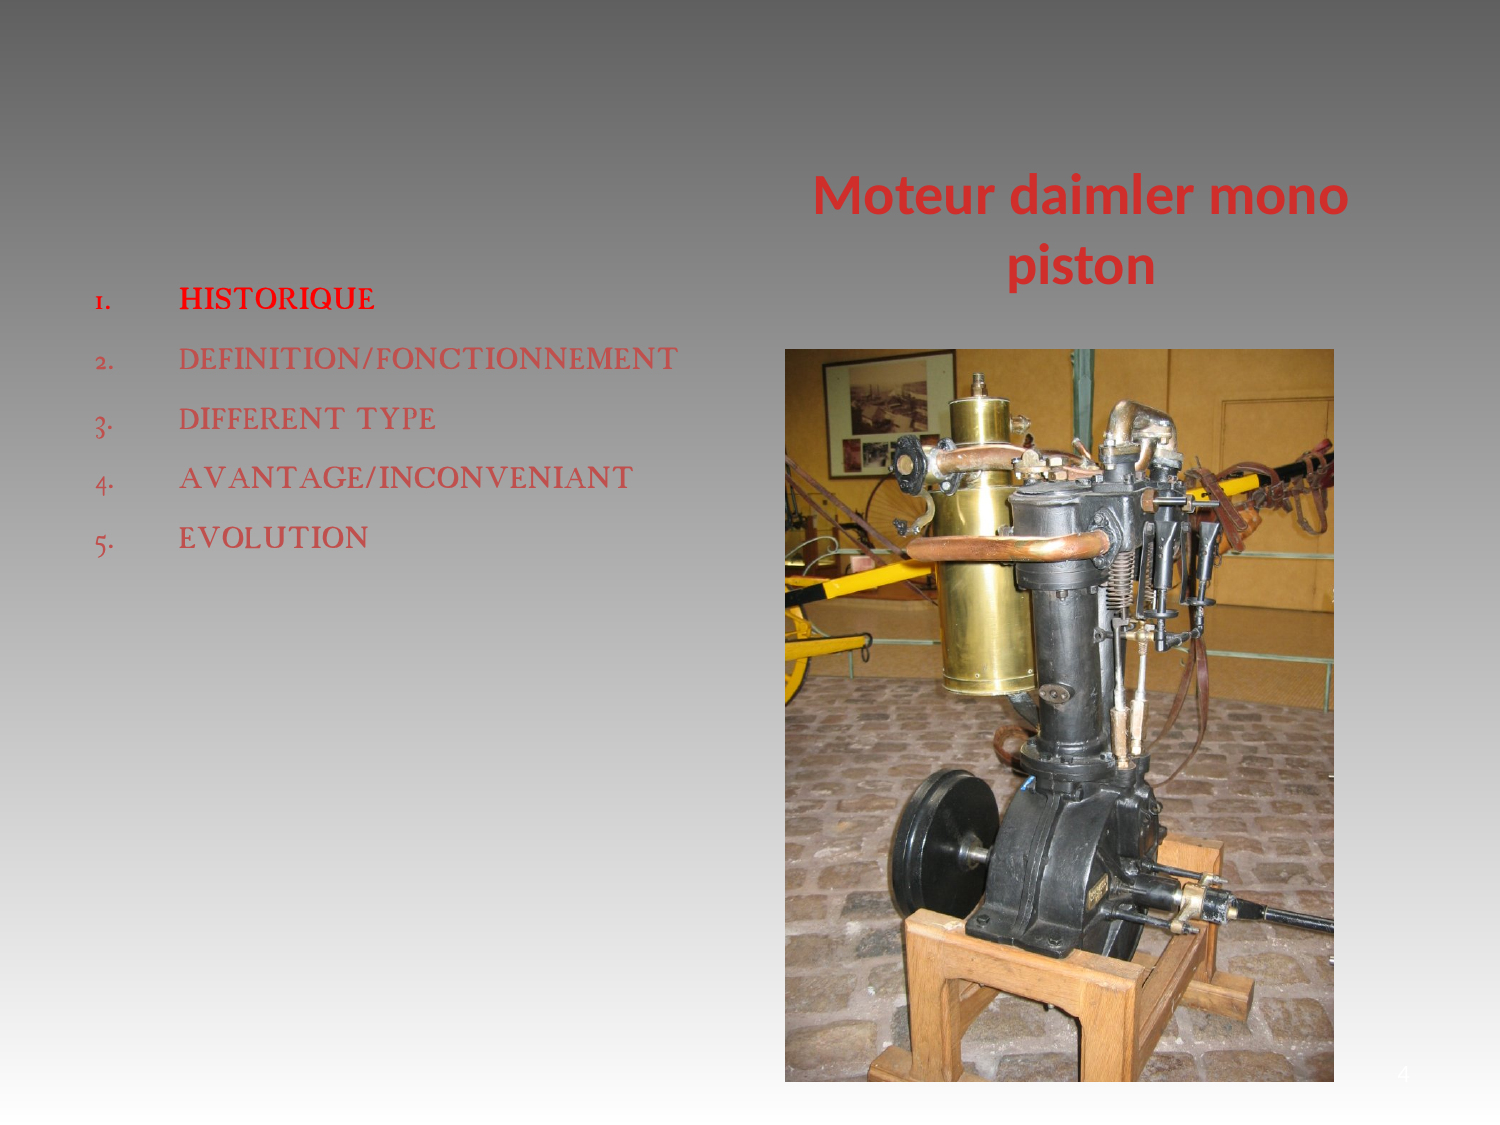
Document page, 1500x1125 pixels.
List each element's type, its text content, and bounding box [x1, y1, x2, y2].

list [77, 262, 1423, 1006]
picture [785, 349, 1335, 1082]
slide_number 4 [1074, 1042, 1425, 1103]
text_box Moteur daimler mono piston [750, 148, 1413, 260]
